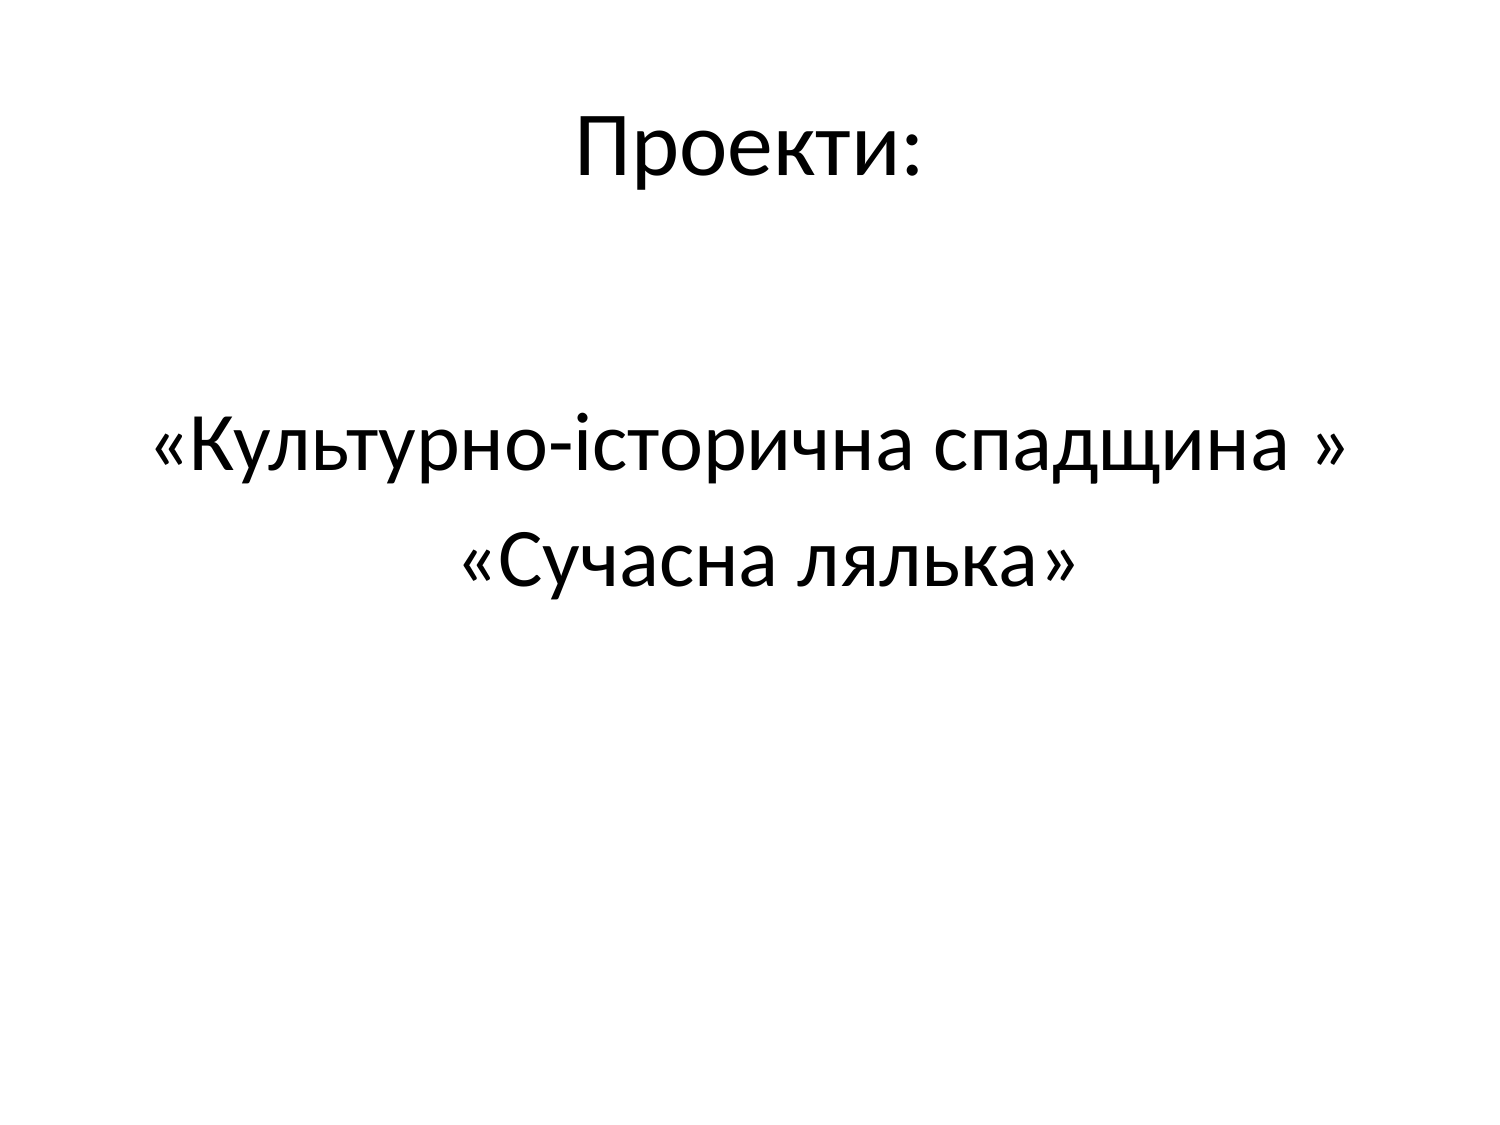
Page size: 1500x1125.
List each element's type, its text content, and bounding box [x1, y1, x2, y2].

title Проекти: [75, 45, 1425, 233]
list «Культурно-історична спадщина » «Сучасна лялька» [75, 262, 1425, 1005]
